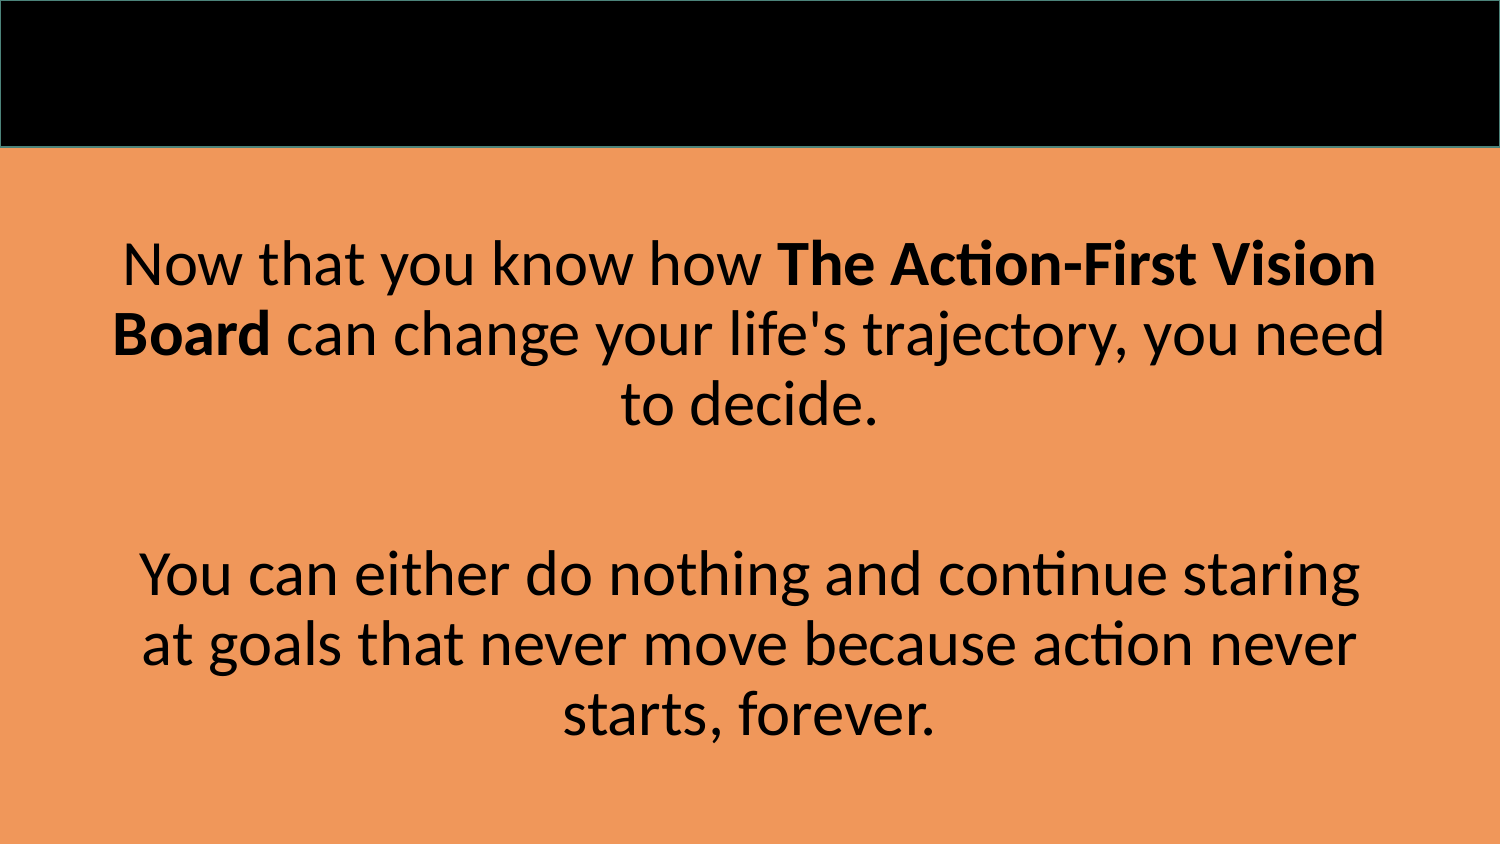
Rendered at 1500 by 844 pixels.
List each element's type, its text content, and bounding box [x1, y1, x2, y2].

text_box [0, 0, 1500, 148]
list Now that you know how The Action-First Vision Board can change your life's trajectory, you need to decide. You can either do nothing and continue staring at goals that never move because action never starts, forever. [91, 222, 1409, 680]
